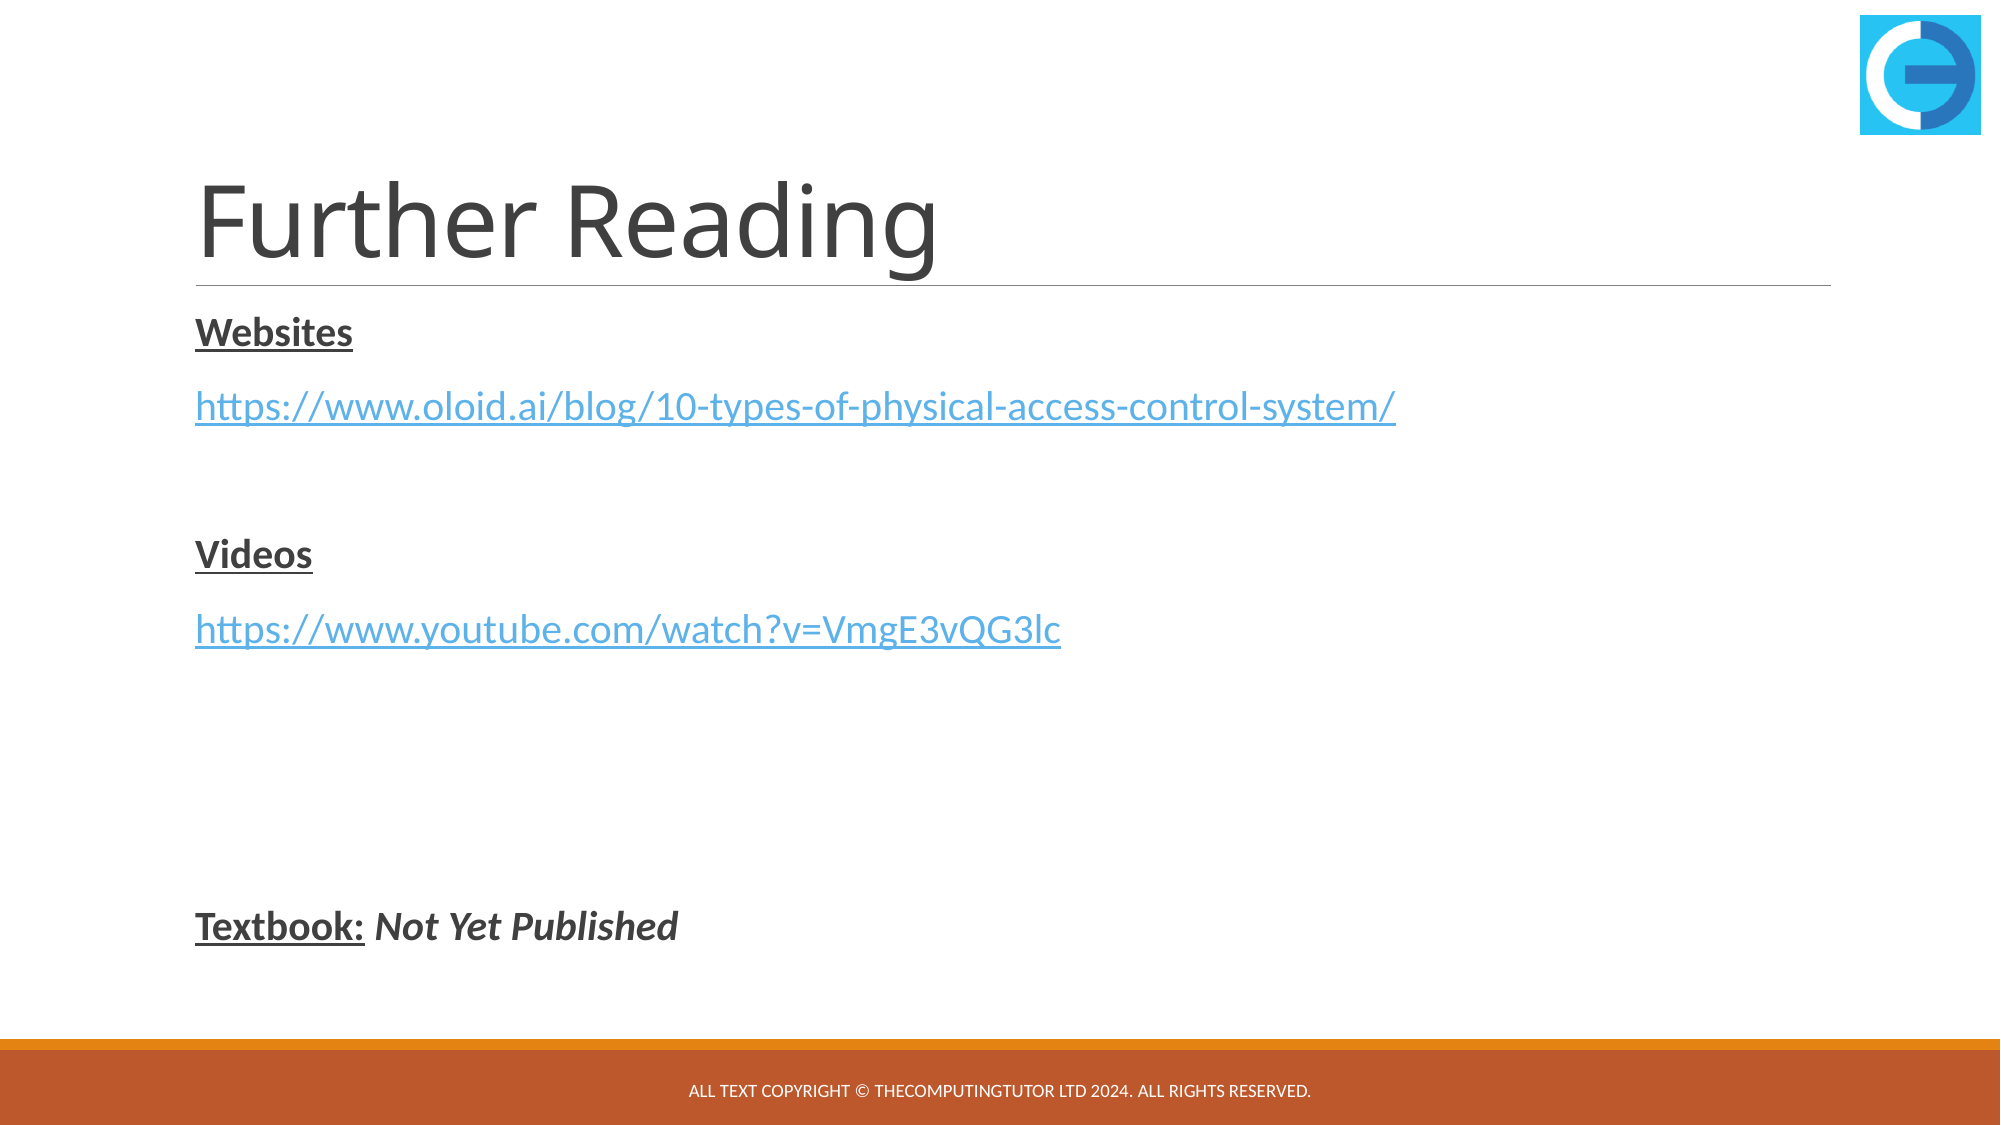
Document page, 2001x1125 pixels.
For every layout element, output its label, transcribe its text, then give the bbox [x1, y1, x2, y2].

picture [1860, 15, 1981, 135]
footer All text copyright © TheComputingTutor Ltd 2024. All rights Reserved. [604, 1059, 1396, 1120]
list Websites https://www.oloid.ai/blog/10-types-of-physical-access-control-system/ Videos https://www.youtube.com/watch?v=VmgE3vQG3lc Textbook: Not Yet Published [180, 302, 1830, 963]
title Further Reading [180, 47, 1830, 285]
